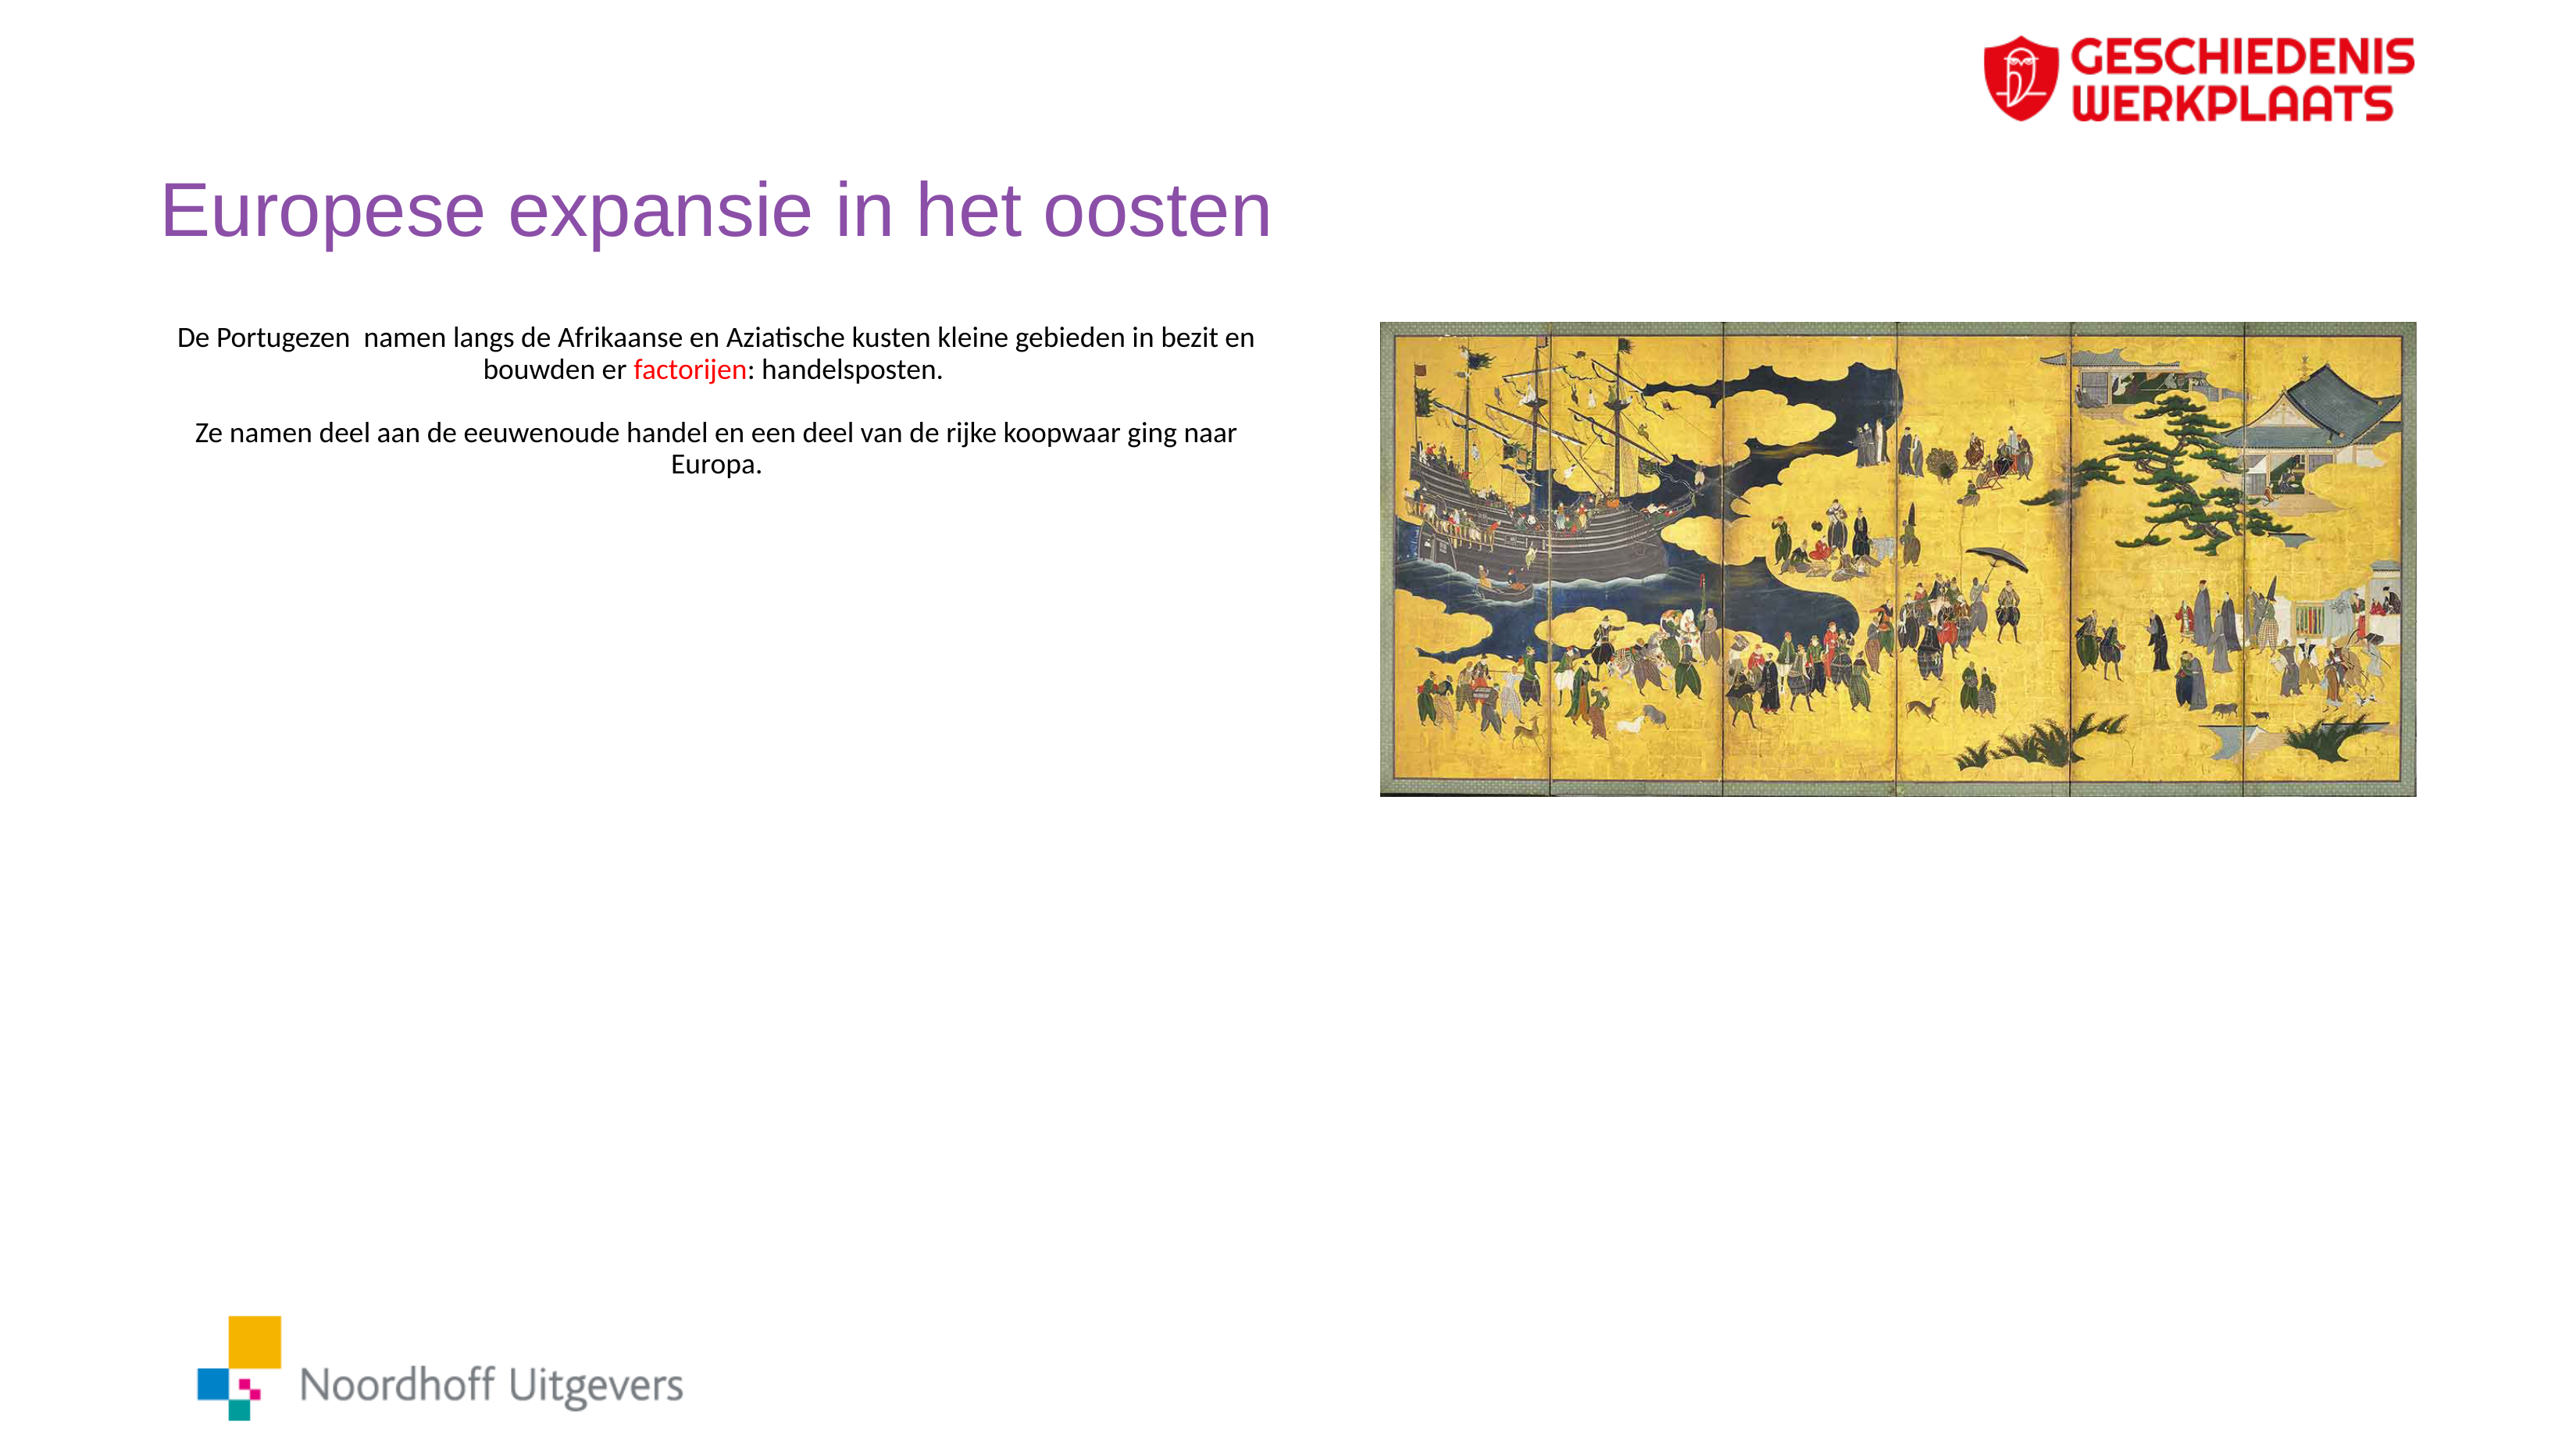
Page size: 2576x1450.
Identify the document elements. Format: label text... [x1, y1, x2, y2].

picture [1380, 322, 2417, 797]
picture [159, 1288, 802, 1449]
title Europese expansie in het oosten [159, 159, 2416, 266]
list De Portugezen namen langs de Afrikaanse en Aziatische kusten kleine gebieden in bezit en bouwden er factorijen: handelsposten. Ze namen deel aan de eeuwenoude handel en een deel van de rijke koopwaar ging naar Europa. [159, 322, 1288, 1288]
picture [1610, 0, 2576, 161]
